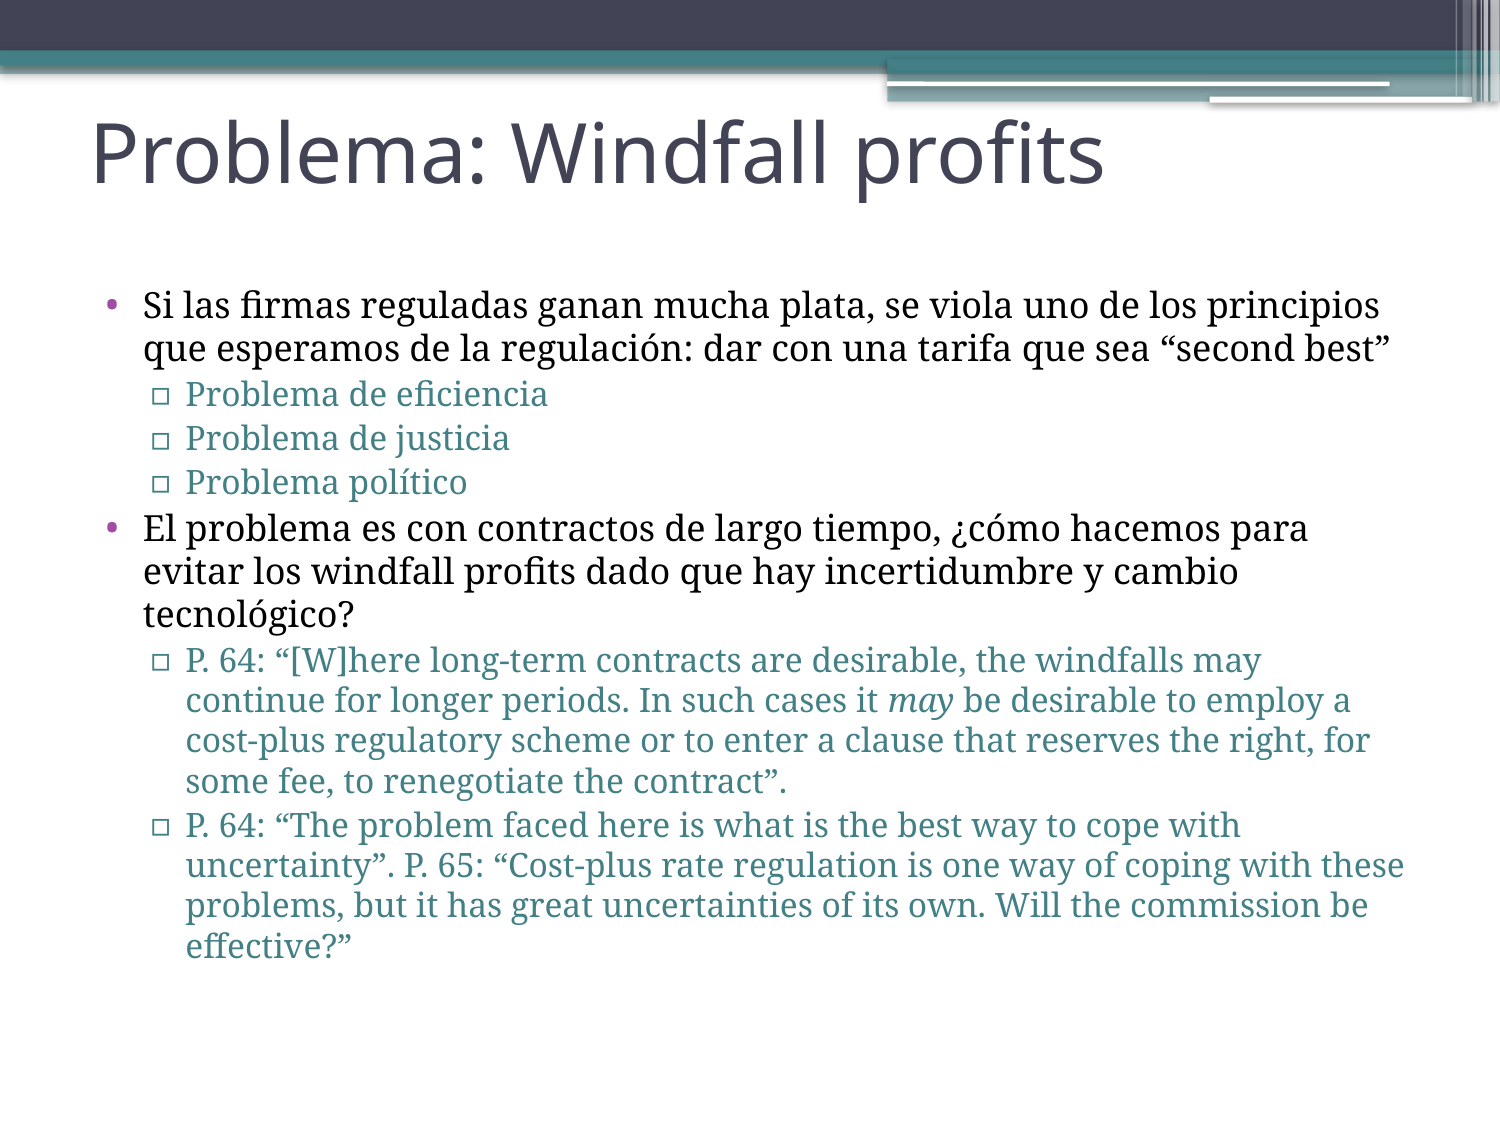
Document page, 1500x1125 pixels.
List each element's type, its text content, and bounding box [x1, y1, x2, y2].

title Problema: Windfall profits [75, 62, 1425, 238]
list Si las firmas reguladas ganan mucha plata, se viola uno de los principios que esperamos de la regulación: dar con una tarifa que sea “second best” Problema de eficiencia Problema de justicia Problema político El problema es con contractos de largo tiempo, ¿cómo hacemos para evitar los windfall profits dado que hay incertidumbre y cambio tecnológico? P. 64: “[W]here long-term contracts are desirable, the windfalls may continue for longer periods. In such cases it may be desirable to employ a cost-plus regulatory scheme or to enter a clause that reserves the right, for some fee, to renegotiate the contract”. P. 64: “The problem faced here is what is the best way to cope with uncertainty”. P. 65: “Cost-plus rate regulation is one way of coping with these problems, but it has great uncertainties of its own. Will the commission be effective?” [75, 275, 1425, 985]
